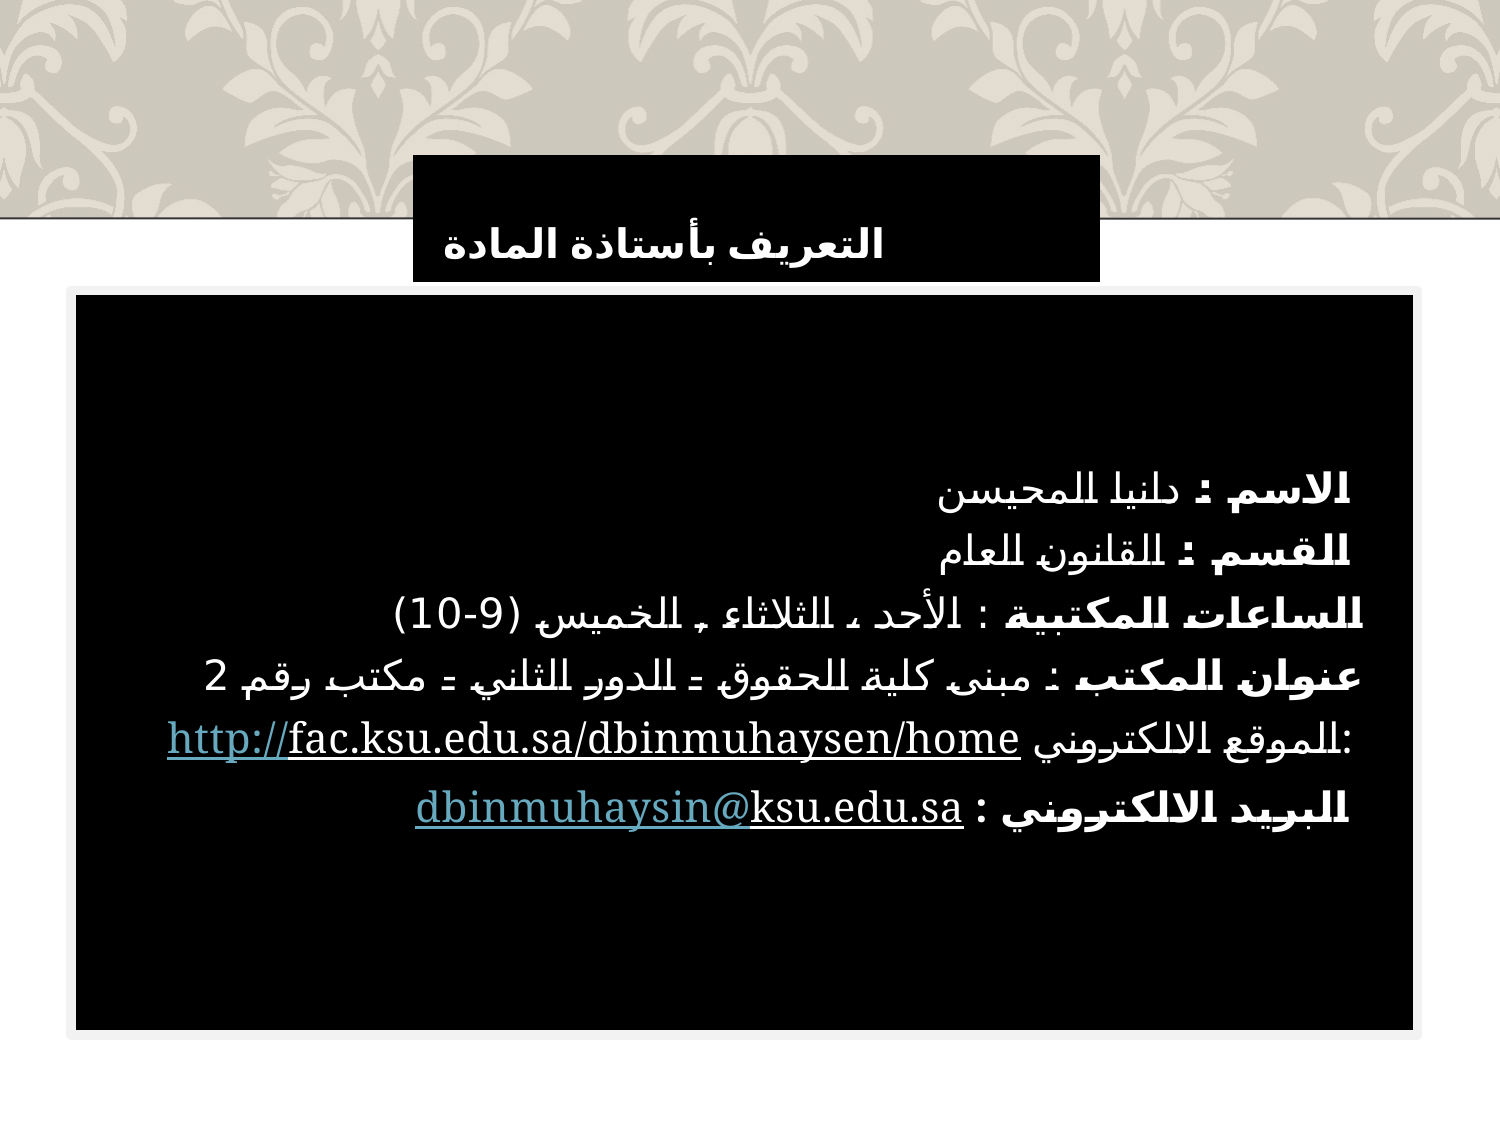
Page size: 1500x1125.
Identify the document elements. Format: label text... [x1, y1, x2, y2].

text_box [69, 289, 1419, 1036]
list الاسم : دانيا المحيسن القسم : القانون العام الساعات المكتبية : الأحد ، الثلاثاء , الخميس (9-10) عنوان المكتب : مبنى كلية الحقوق - الدور الثاني - مكتب رقم 2 http://fac.ksu.edu.sa/dbinmuhaysen/home الموقع الالكتروني: dbinmuhaysin@ksu.edu.sa : البريد الالكتروني [29, 328, 1380, 998]
title التعريف بأستاذة المادة [413, 155, 1100, 282]
